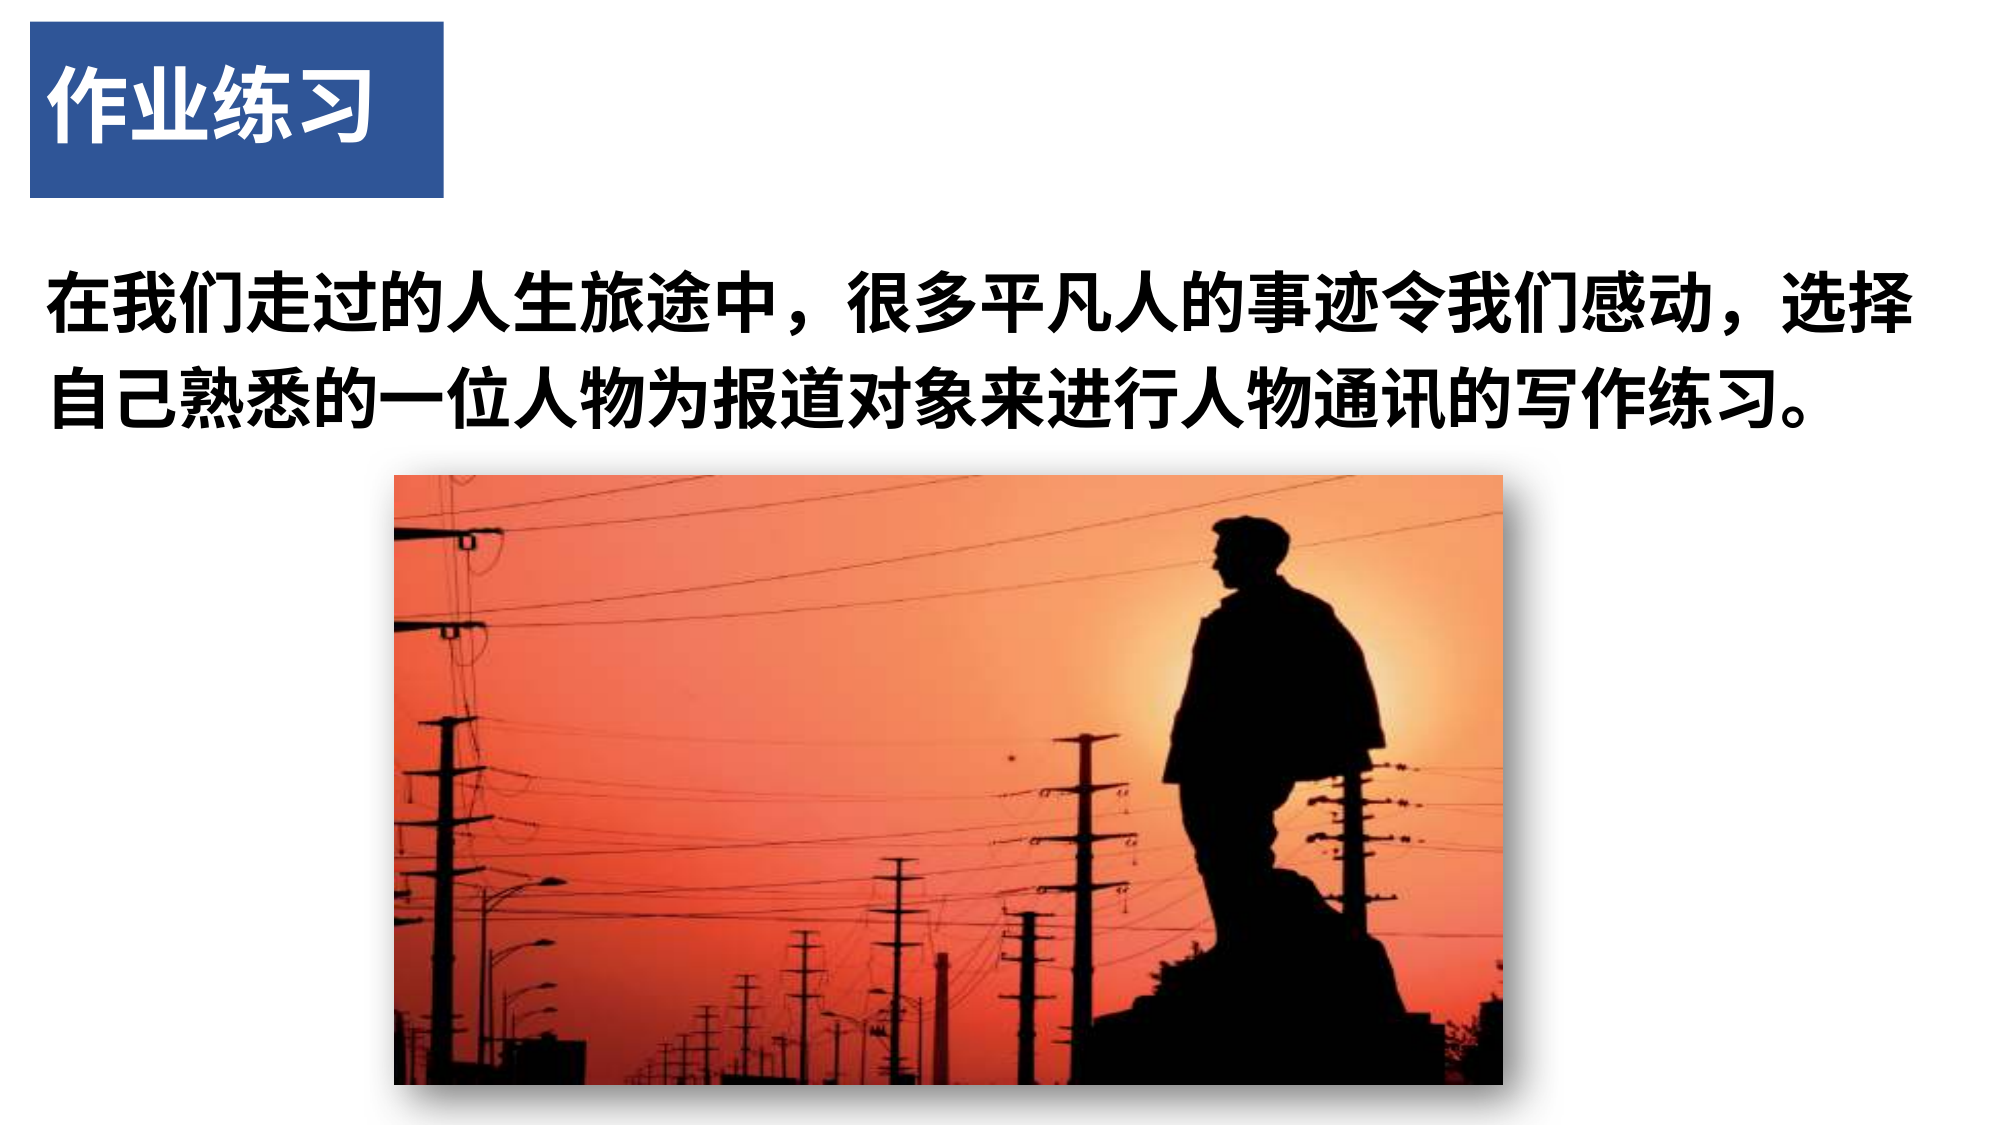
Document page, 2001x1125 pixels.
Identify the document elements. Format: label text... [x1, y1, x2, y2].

list 在我们走过的人生旅途中，很多平凡人的事迹令我们感动，选择自己熟悉的一位人物为报道对象来进行人物通讯的写作练习。 [30, 237, 1935, 526]
picture [394, 475, 1503, 1085]
title 作业练习 [30, 21, 444, 198]
